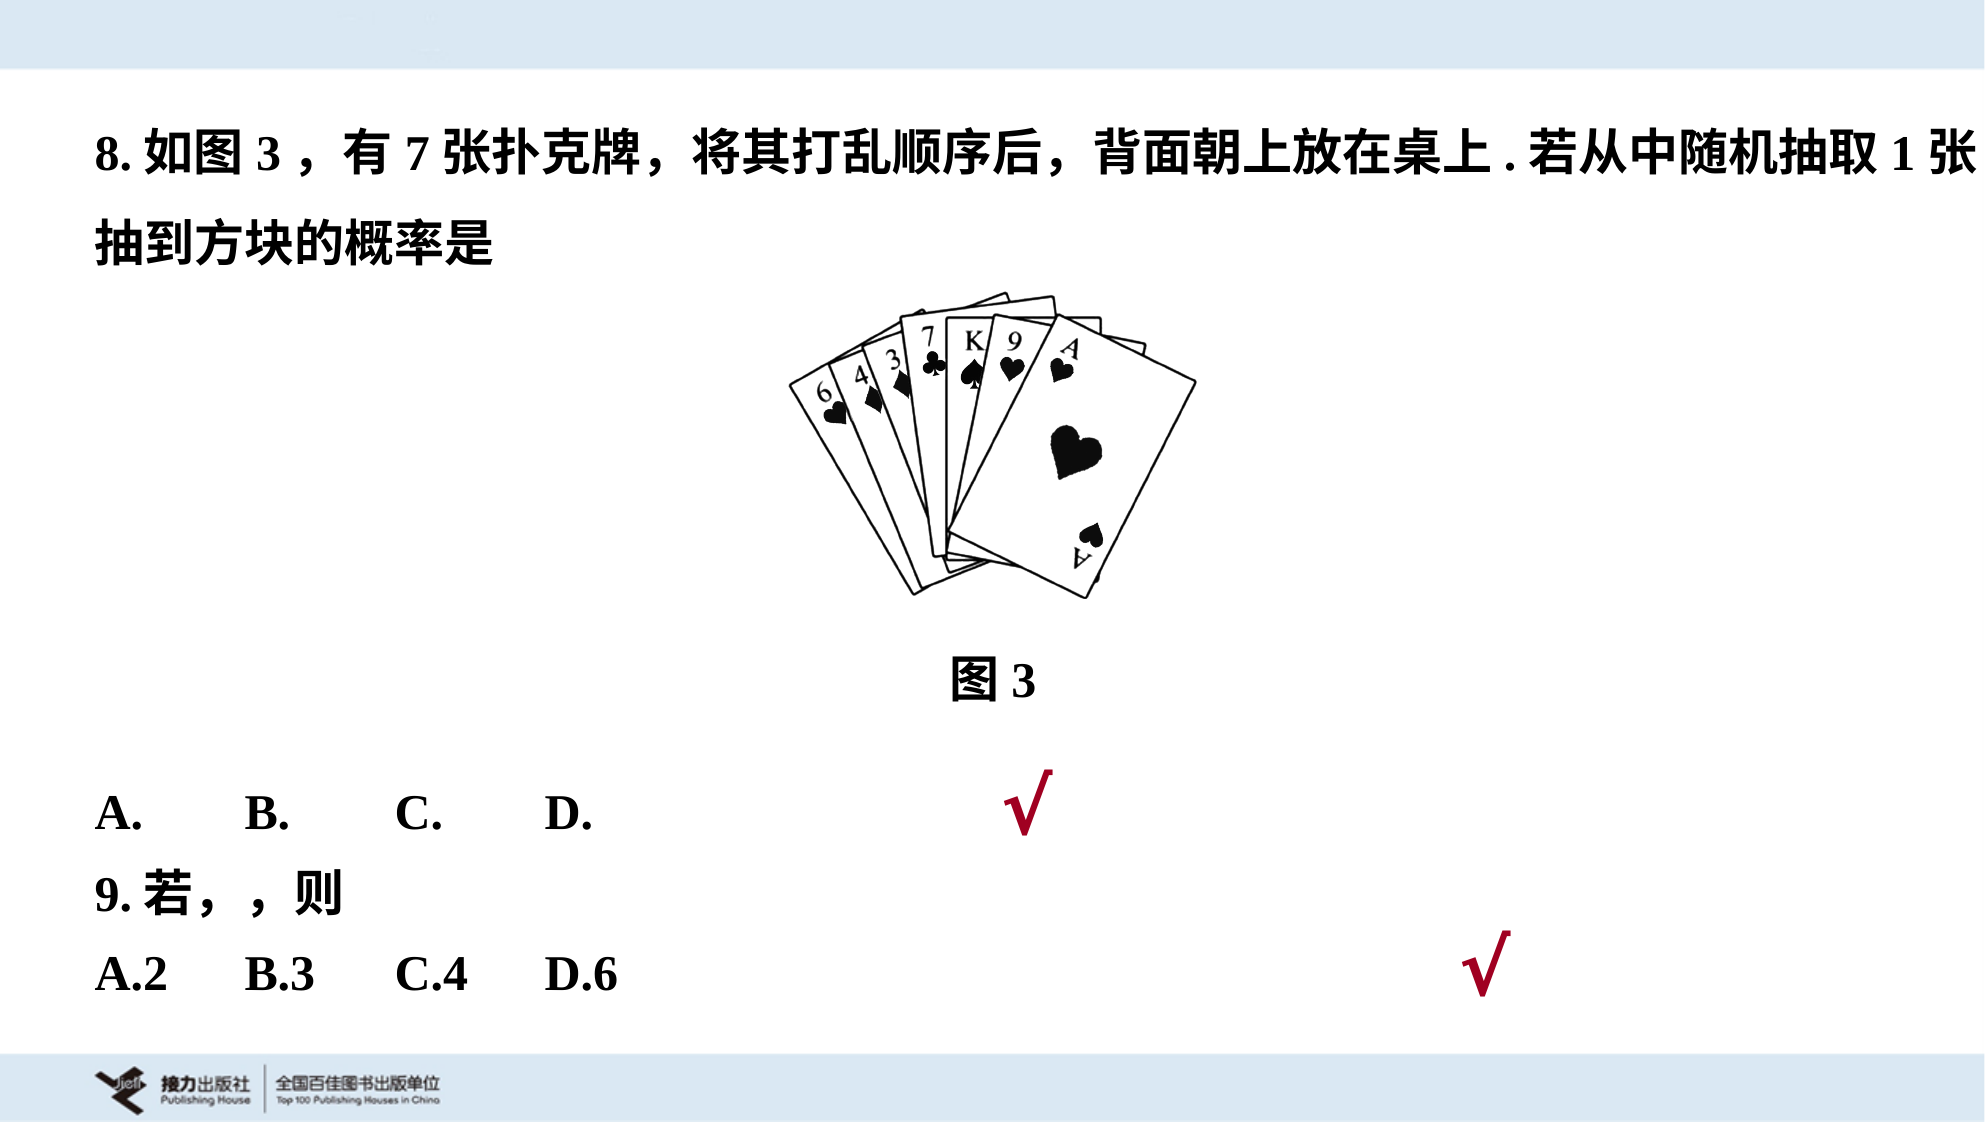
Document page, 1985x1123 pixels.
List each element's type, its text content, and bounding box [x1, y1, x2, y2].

text_box √ [1001, 757, 1054, 850]
text_box 8.如图3，有7张扑克牌，将其打乱顺序后，背面朝上放在桌上.若从中随机抽取1张， 抽到方块的概率是 [94, 88, 1892, 272]
text_box A.2 B.3 C.4 D.6 [94, 913, 1892, 1001]
picture [0, 0, 1985, 1122]
text_box √ [1459, 918, 1511, 1012]
text_box 图3 [949, 619, 1037, 767]
